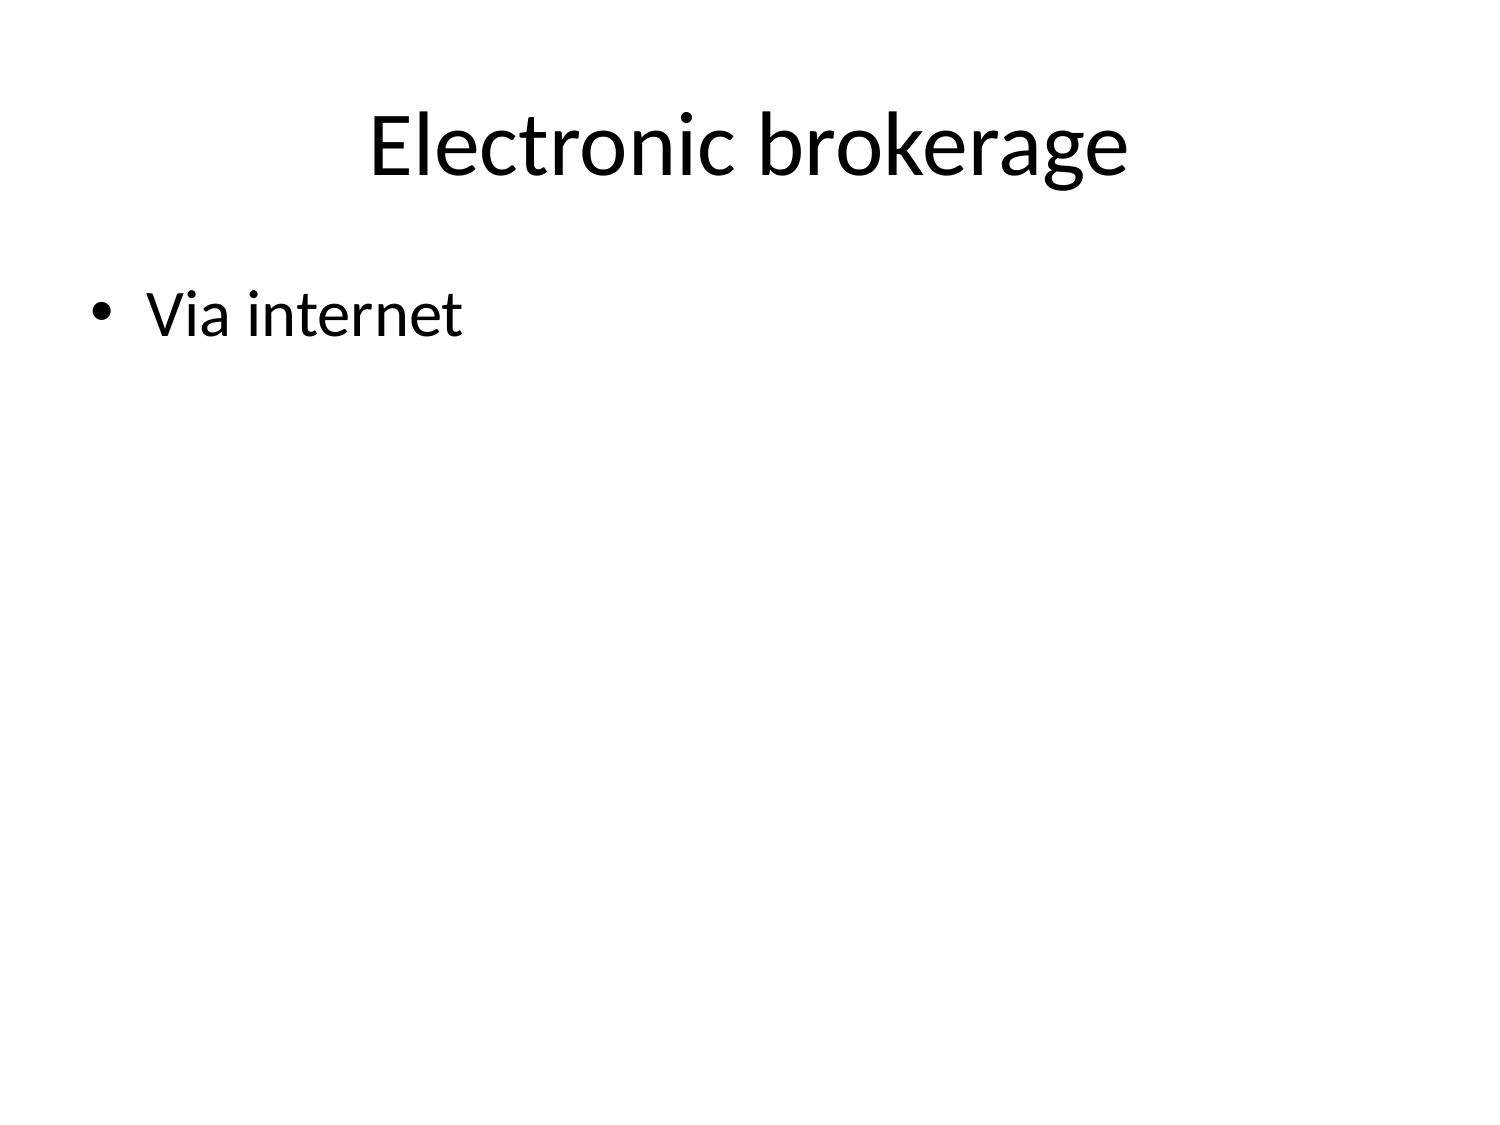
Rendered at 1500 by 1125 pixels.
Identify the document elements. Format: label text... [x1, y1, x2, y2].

title Electronic brokerage [75, 45, 1425, 233]
list Via internet [75, 262, 1425, 1005]
